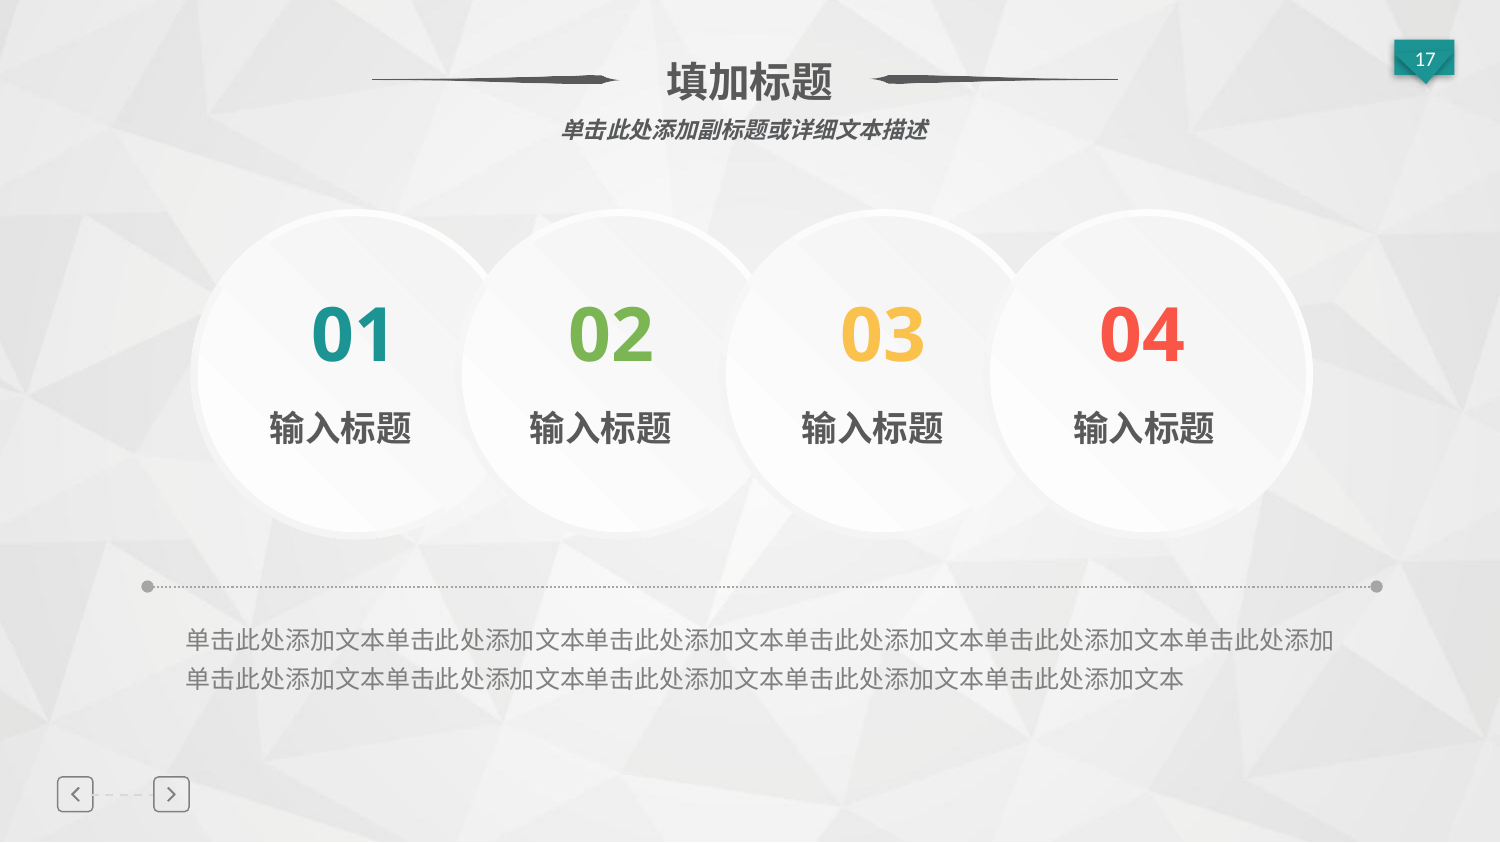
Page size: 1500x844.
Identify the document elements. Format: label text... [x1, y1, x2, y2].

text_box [454, 208, 717, 540]
text_box 单击此处添加副标题或详细文本描述 [545, 108, 943, 151]
text_box 单击此处添加文本单击此处添加文本单击此处添加文本单击此处添加文本单击此处添加文本单击此处添加 单击此处添加文本单击此处添加文本单击此处添加文本单击此处添加文本单击此处添加文本 [174, 610, 1365, 700]
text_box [190, 208, 453, 540]
text_box 填加标题 [584, 55, 916, 106]
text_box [718, 208, 981, 540]
picture [0, 0, 1500, 842]
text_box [982, 208, 1314, 540]
